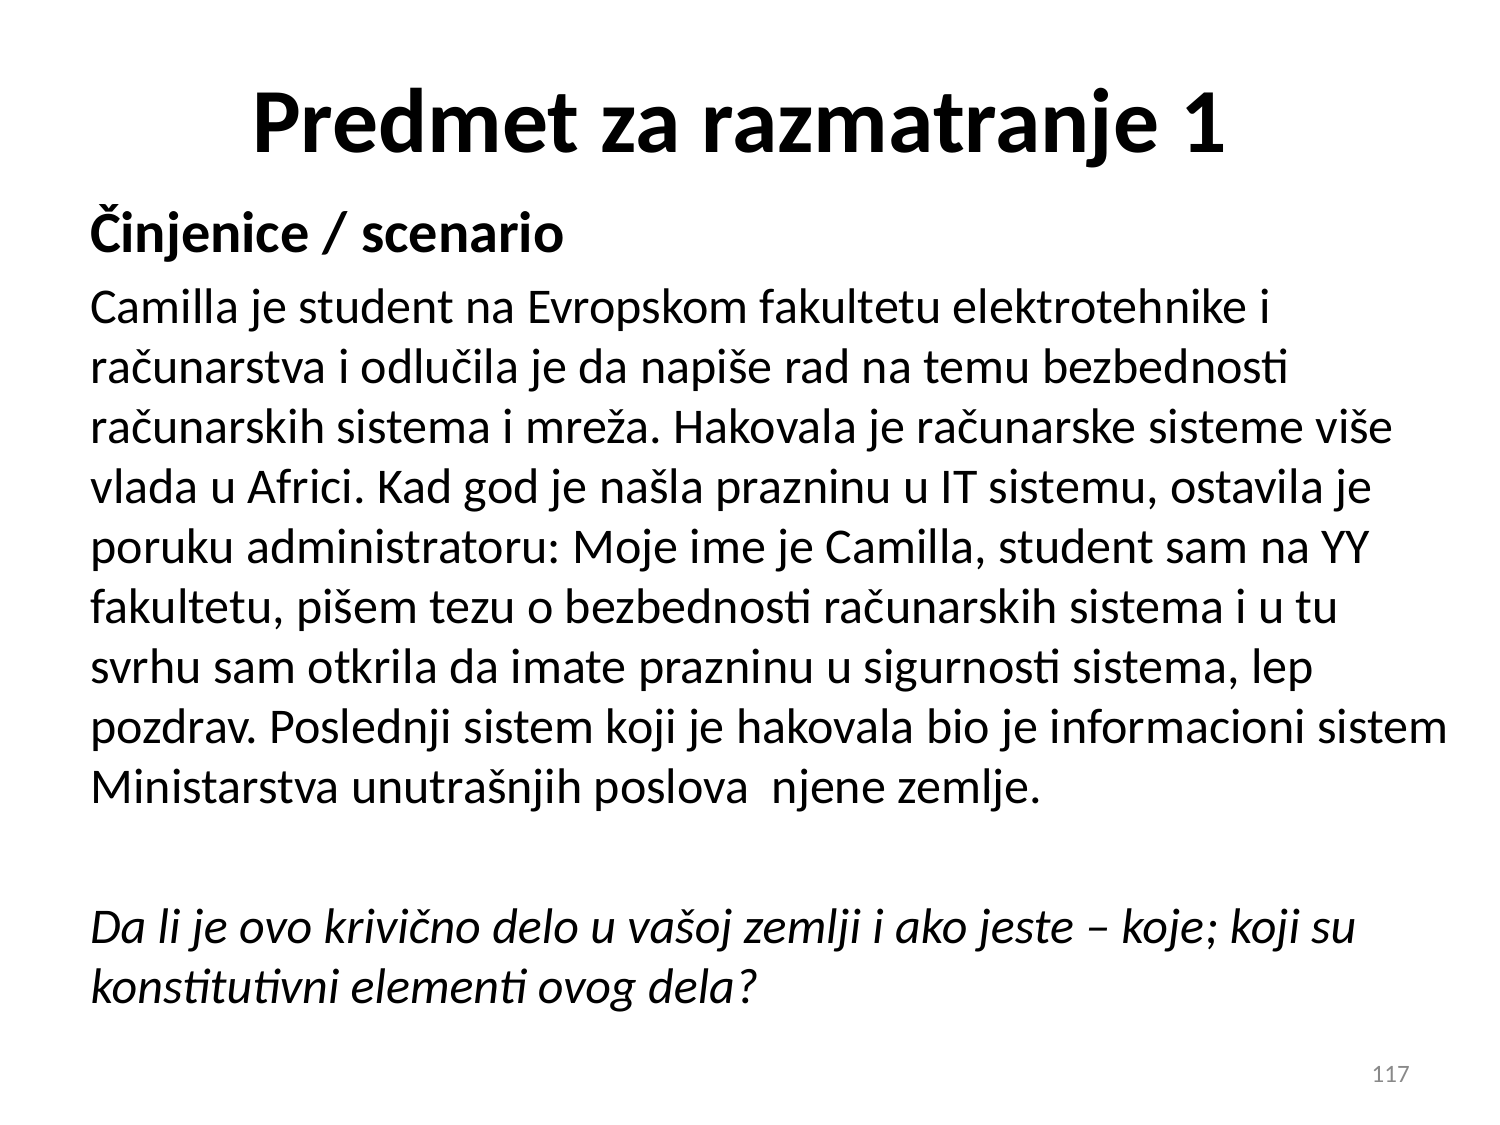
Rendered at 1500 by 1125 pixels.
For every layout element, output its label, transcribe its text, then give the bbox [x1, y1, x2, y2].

slide_number 117 [1074, 1042, 1425, 1103]
list Činjenice / scenario Camilla je student na Evropskom fakultetu elektrotehnike i računarstva i odlučila je da napiše rad na temu bezbednosti računarskih sistema i mreža. Hakovala je računarske sisteme više vlada u Africi. Kad god je našla prazninu u IT sistemu, ostavila je poruku administratoru: Moje ime je Camilla, student sam na YY fakultetu, pišem tezu o bezbednosti računarskih sistema i u tu svrhu sam otkrila da imate prazninu u sigurnosti sistema, lep pozdrav. Poslednji sistem koji je hakovala bio je informacioni sistem Ministarstva unutrašnjih poslova njene zemlje. Da li je ovo krivično delo u vašoj zemlji i ako jeste – koje; koji su konstitutivni elementi ovog dela? [74, 185, 1472, 1088]
title Predmet za razmatranje 1 [74, 44, 1426, 185]
